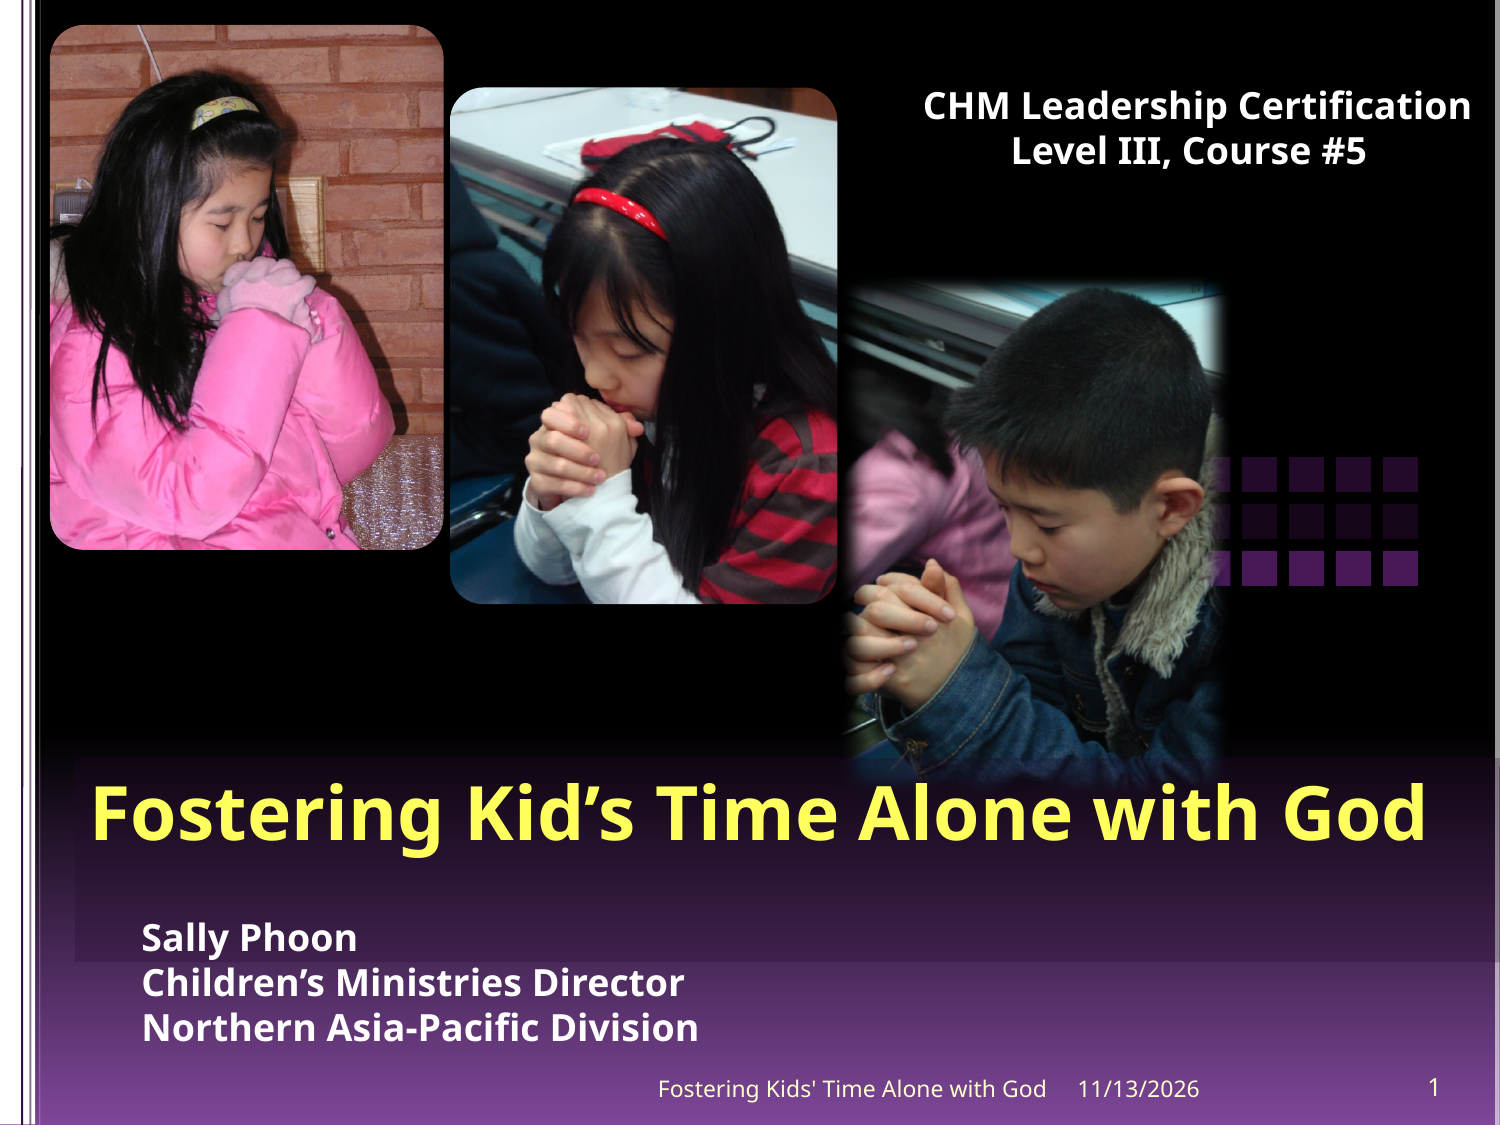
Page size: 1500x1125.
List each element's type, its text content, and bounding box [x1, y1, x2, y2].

picture [449, 87, 1232, 801]
footer Fostering Kids' Time Alone with God [150, 1053, 1063, 1114]
slide_number 1 [1412, 1053, 1488, 1114]
picture [453, 495, 459, 503]
picture [49, 24, 444, 551]
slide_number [1063, 1053, 1412, 1114]
text_box CHM Leadership Certification Level III, Course #5 [908, 74, 1489, 180]
title Fostering Kid’s Time Alone with God [75, 758, 1500, 963]
subtitle Sally Phoon Children’s Ministries Director Northern Asia-Pacific Division [125, 950, 1400, 1057]
